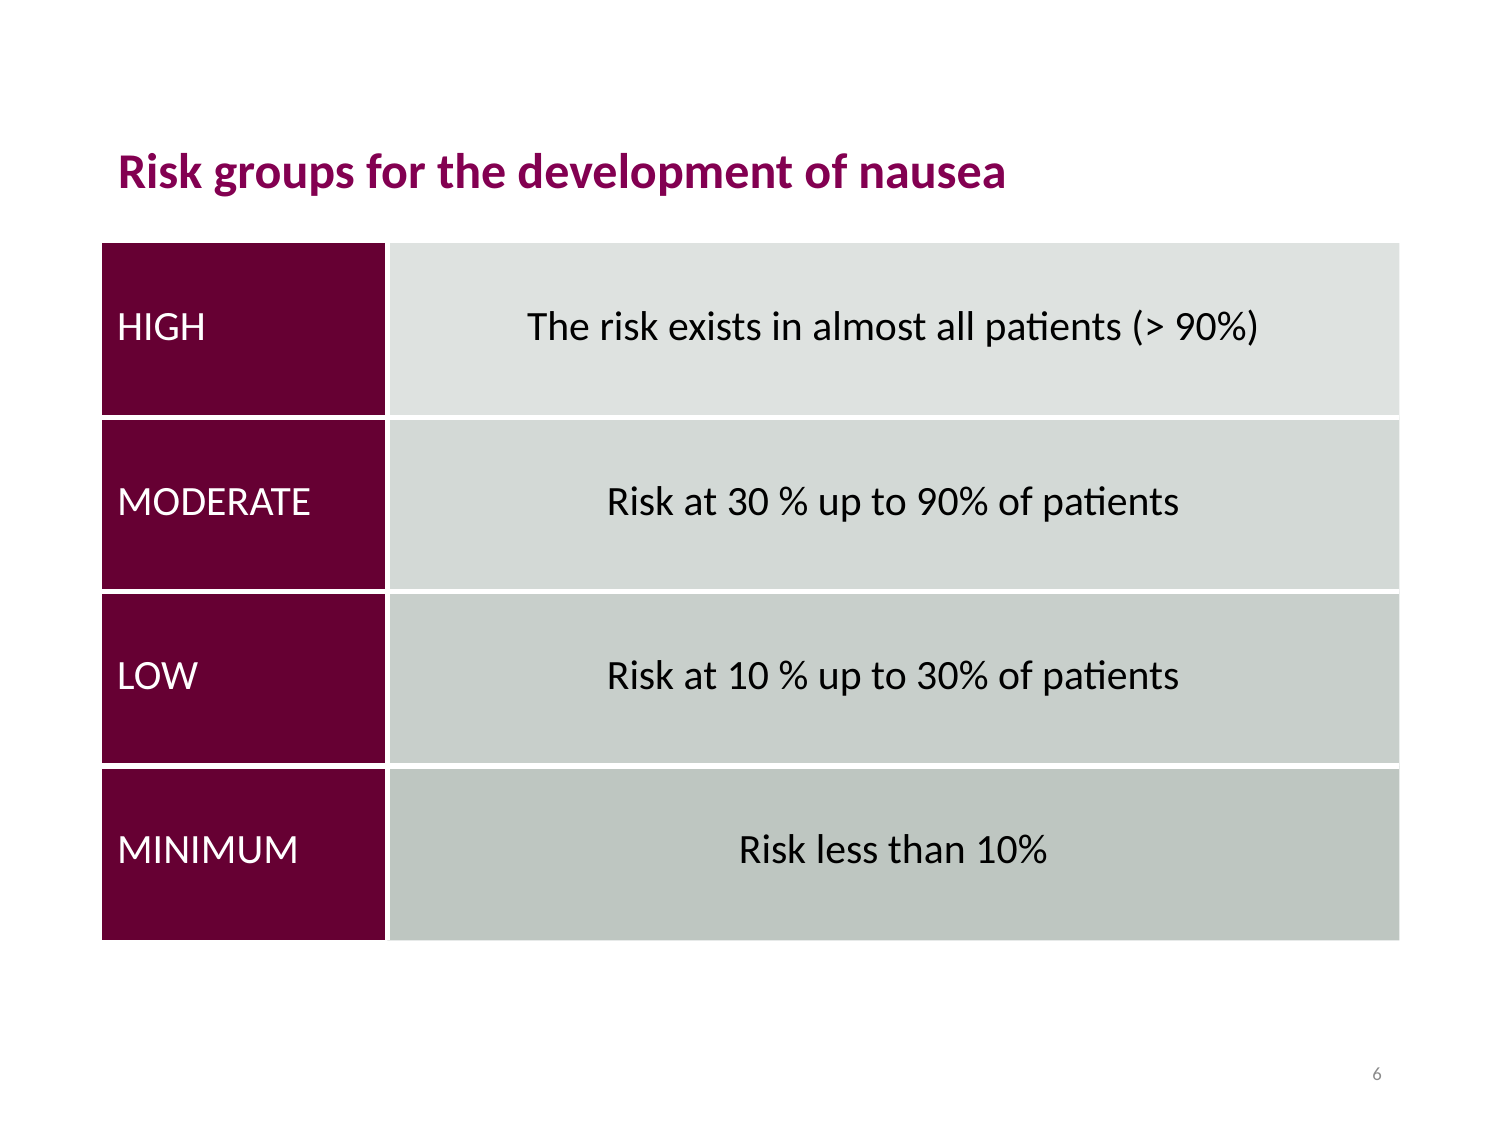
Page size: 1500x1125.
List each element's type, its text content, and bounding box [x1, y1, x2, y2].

table_cell MINIMUM [102, 769, 385, 940]
table_header HIGH [102, 243, 385, 415]
table_cell MODERATE [102, 420, 385, 589]
slide_number 6 [1059, 1042, 1397, 1103]
table_cell Risk at 10 % up to 30% of patients [390, 594, 1399, 763]
table_cell Risk less than 10% [390, 769, 1399, 940]
table_cell Risk at 30 % up to 90% of patients [390, 420, 1399, 589]
table_cell LOW [102, 594, 385, 763]
table_header The risk exists in almost all patients (> 90%) [390, 243, 1399, 415]
title Risk groups for the development of nausea [103, 67, 1397, 271]
